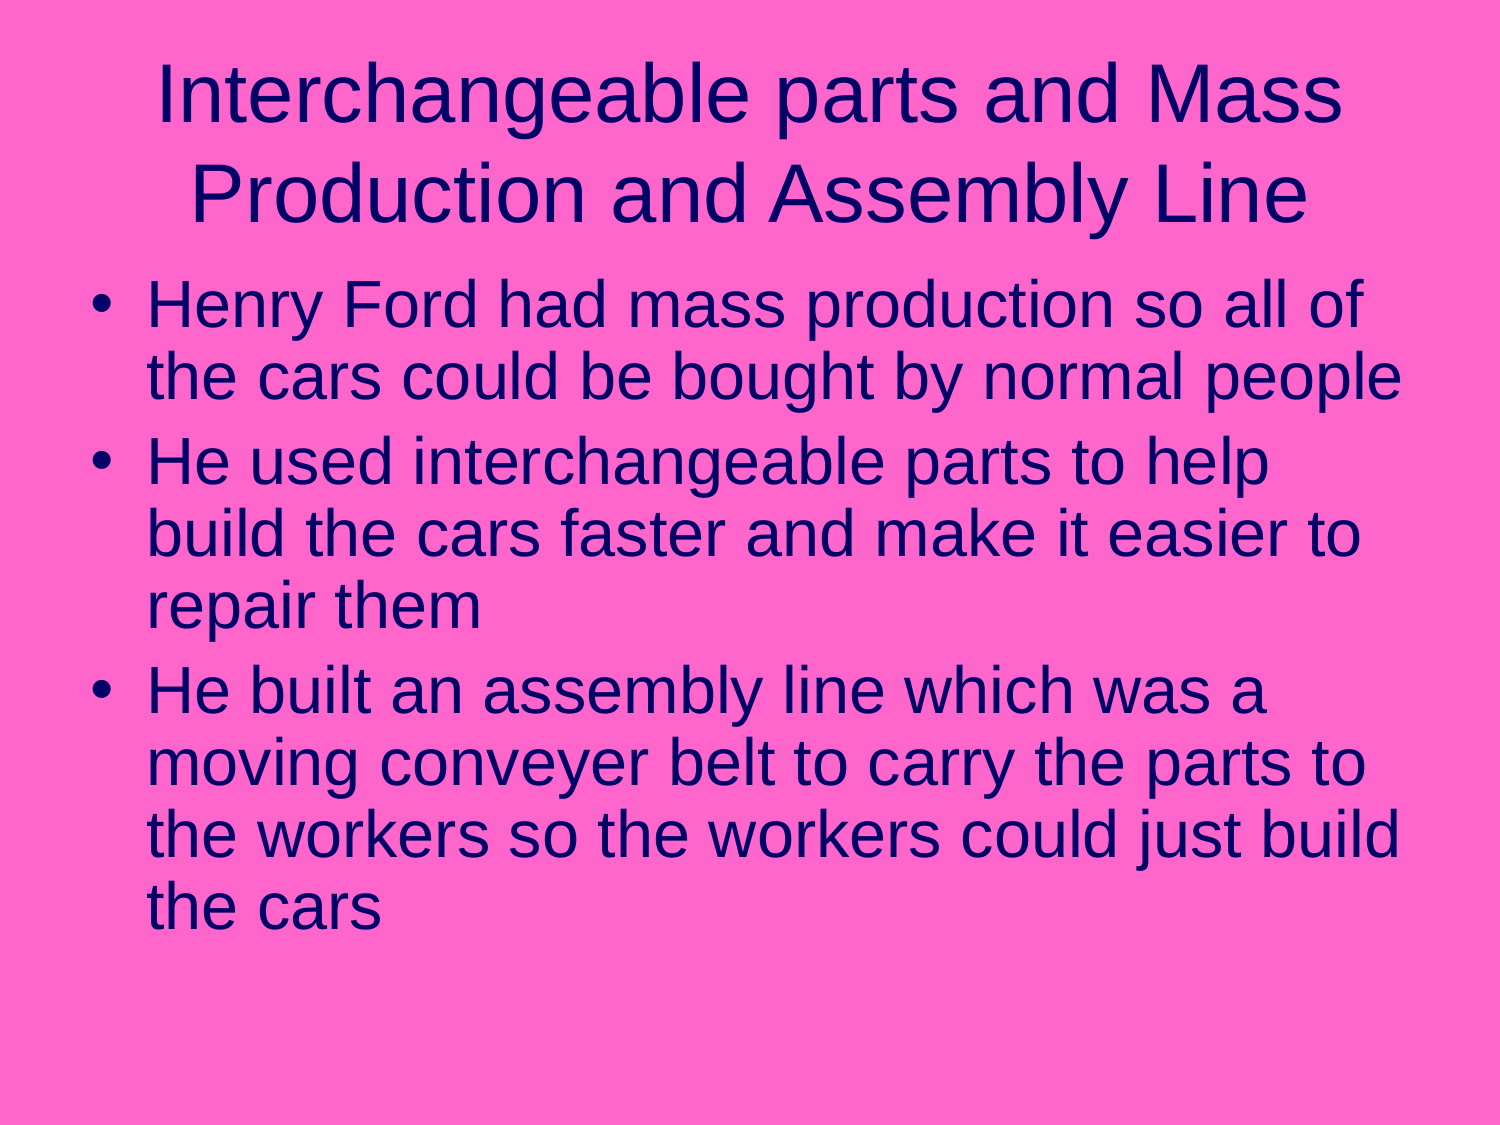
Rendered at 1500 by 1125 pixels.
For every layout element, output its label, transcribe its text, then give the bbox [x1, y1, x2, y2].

list Henry Ford had mass production so all of the cars could be bought by normal people He used interchangeable parts to help build the cars faster and make it easier to repair them He built an assembly line which was a moving conveyer belt to carry the parts to the workers so the workers could just build the cars [75, 262, 1425, 1005]
title Interchangeable parts and Mass Production and Assembly Line [75, 45, 1425, 233]
